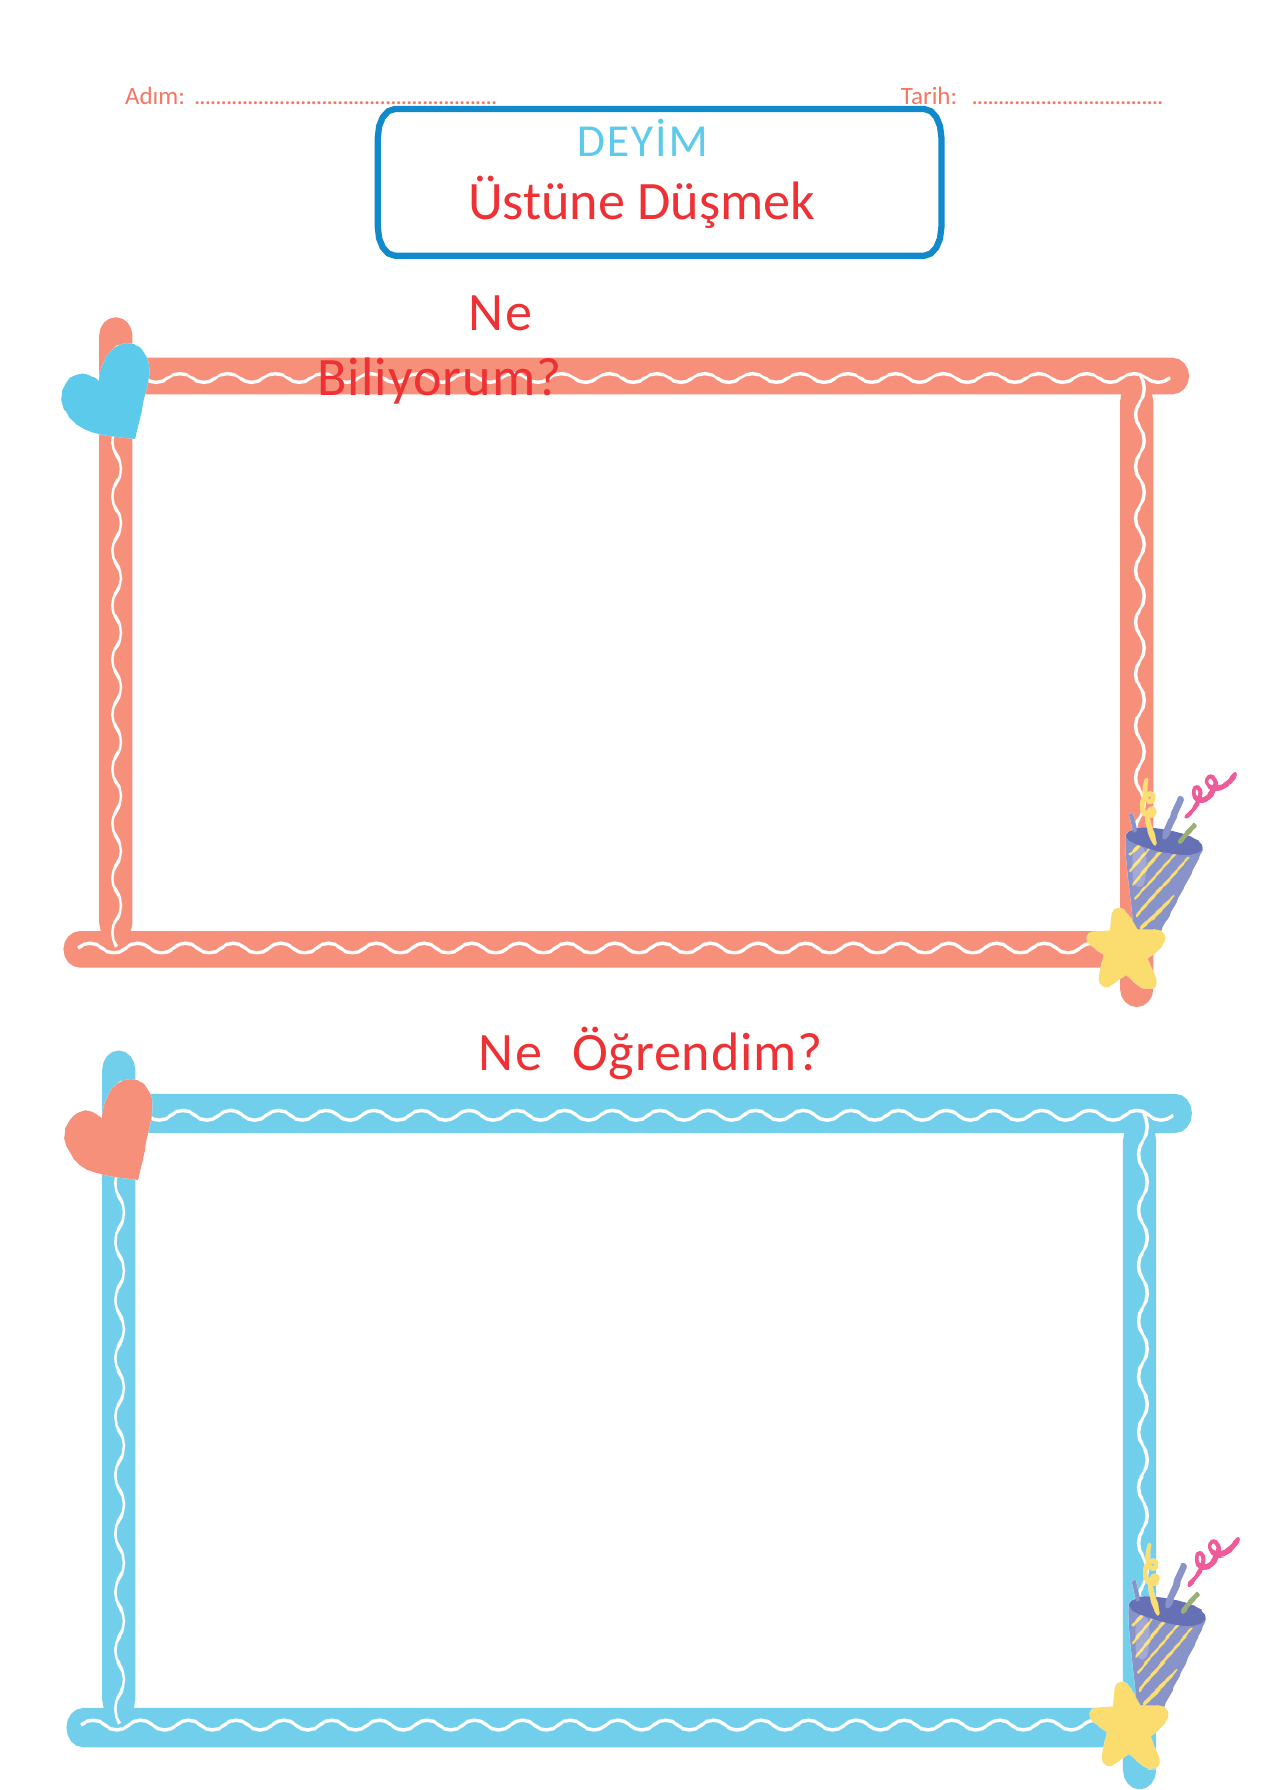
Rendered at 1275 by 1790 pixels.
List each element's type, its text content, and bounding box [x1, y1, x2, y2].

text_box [61, 316, 1237, 1008]
text_box DEYİM Üstüne Düşmek [277, 108, 998, 231]
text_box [64, 1050, 1240, 1790]
text_box Ne Öğrendim? [476, 1016, 828, 1048]
text_box Can ıntıNe Biliyorum? [267, 273, 987, 315]
text_box Adım: ......................................................... [122, 77, 505, 110]
text_box [377, 109, 942, 256]
text_box Tarih: .................................... [898, 77, 1171, 110]
